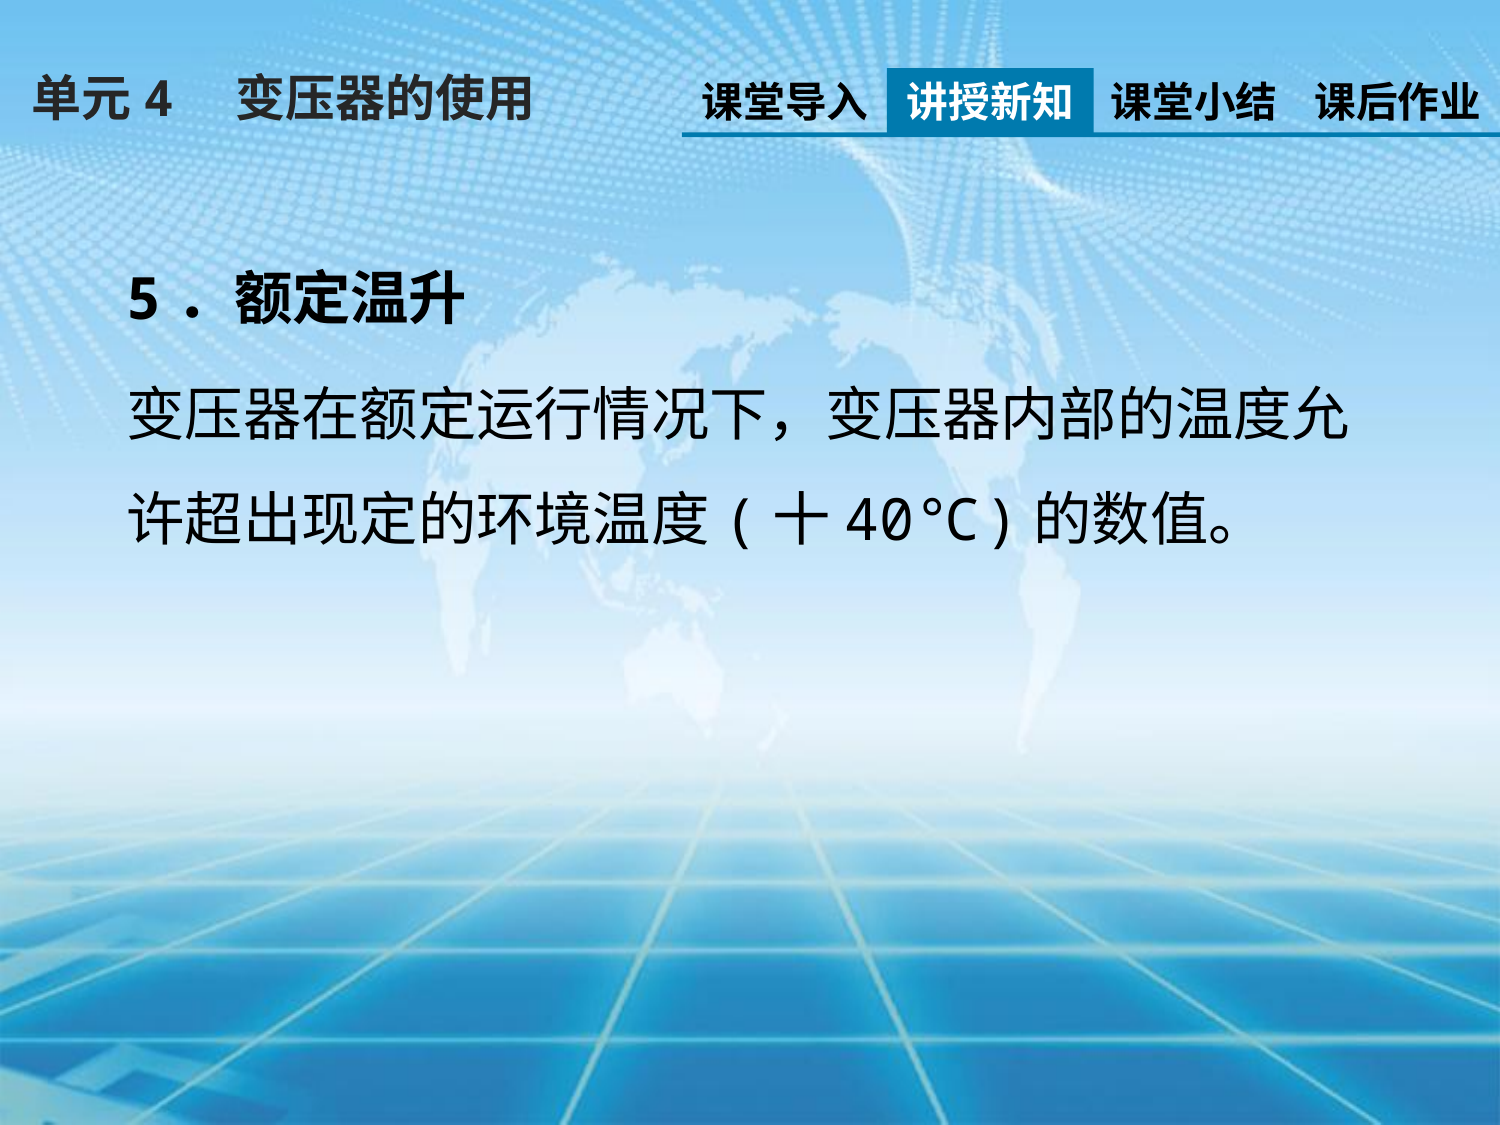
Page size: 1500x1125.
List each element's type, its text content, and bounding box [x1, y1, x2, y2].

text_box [16, 59, 1500, 135]
picture [0, 0, 1500, 1125]
text_box 5．额定温升 变压器在额定运行情况下，变压器内部的温度允许超出现定的环境温度(十40℃)的数值。 [111, 218, 1373, 961]
